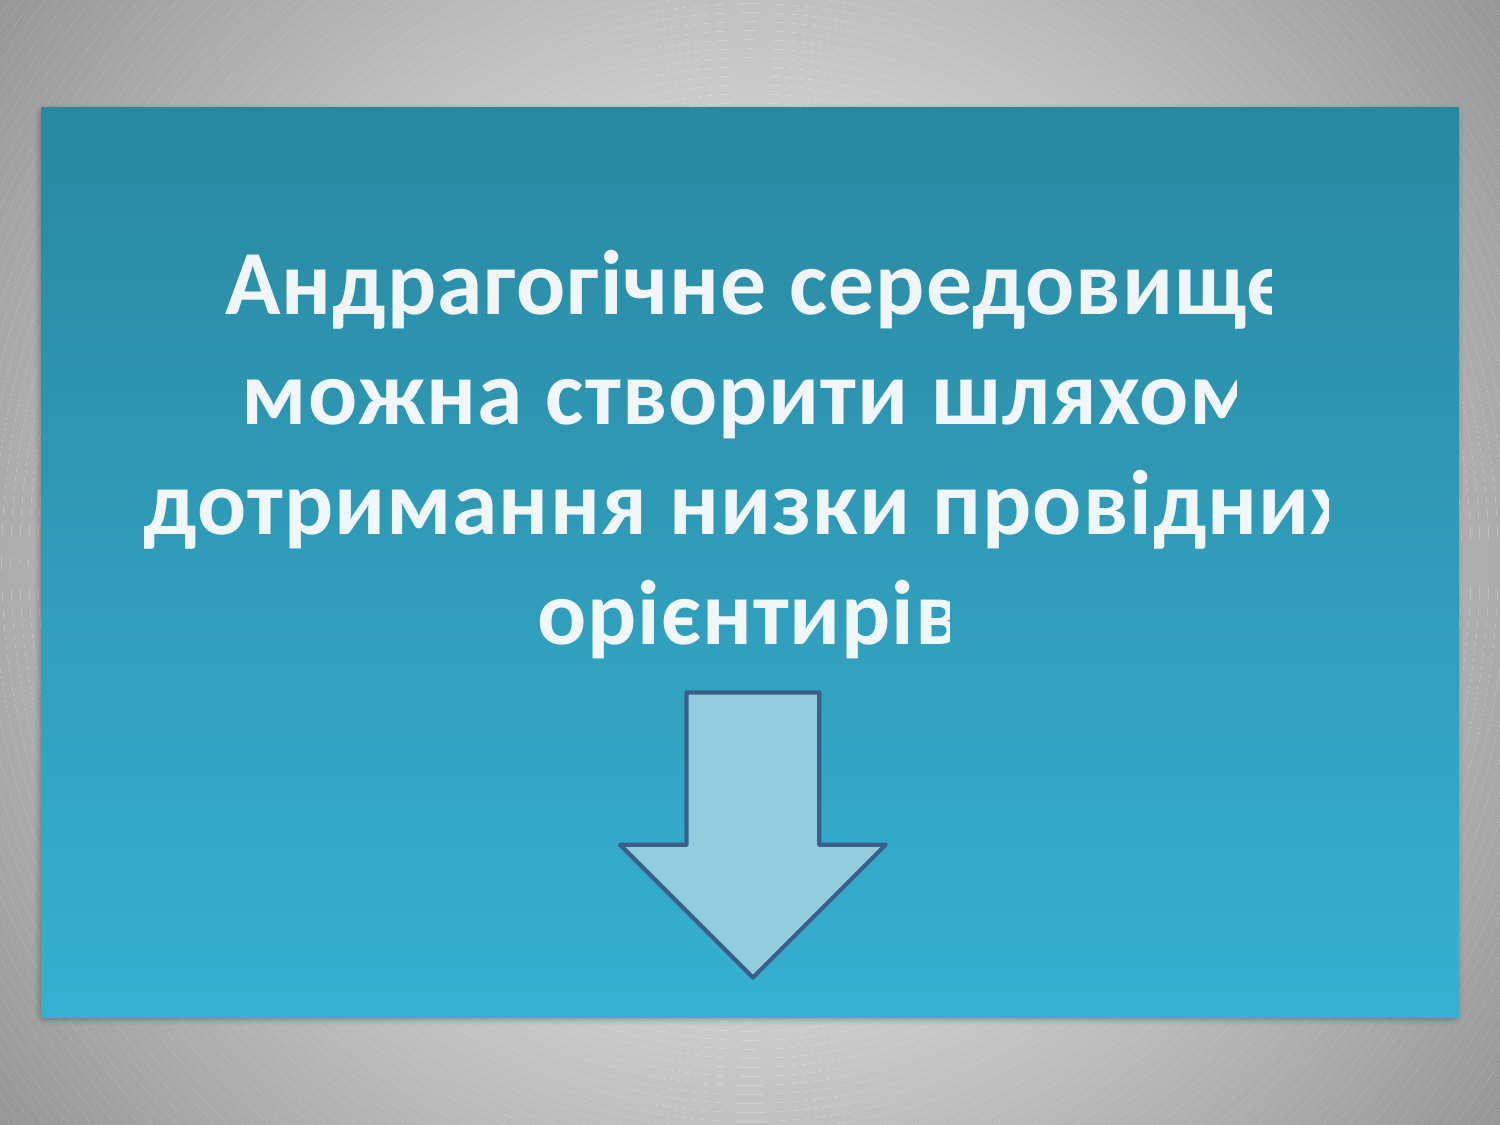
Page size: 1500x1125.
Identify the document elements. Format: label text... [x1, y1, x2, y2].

title Андрагогічне середовище можна створити шляхом дотримання низки провідних орієнтирів [41, 107, 1459, 1018]
text_box [618, 690, 888, 980]
